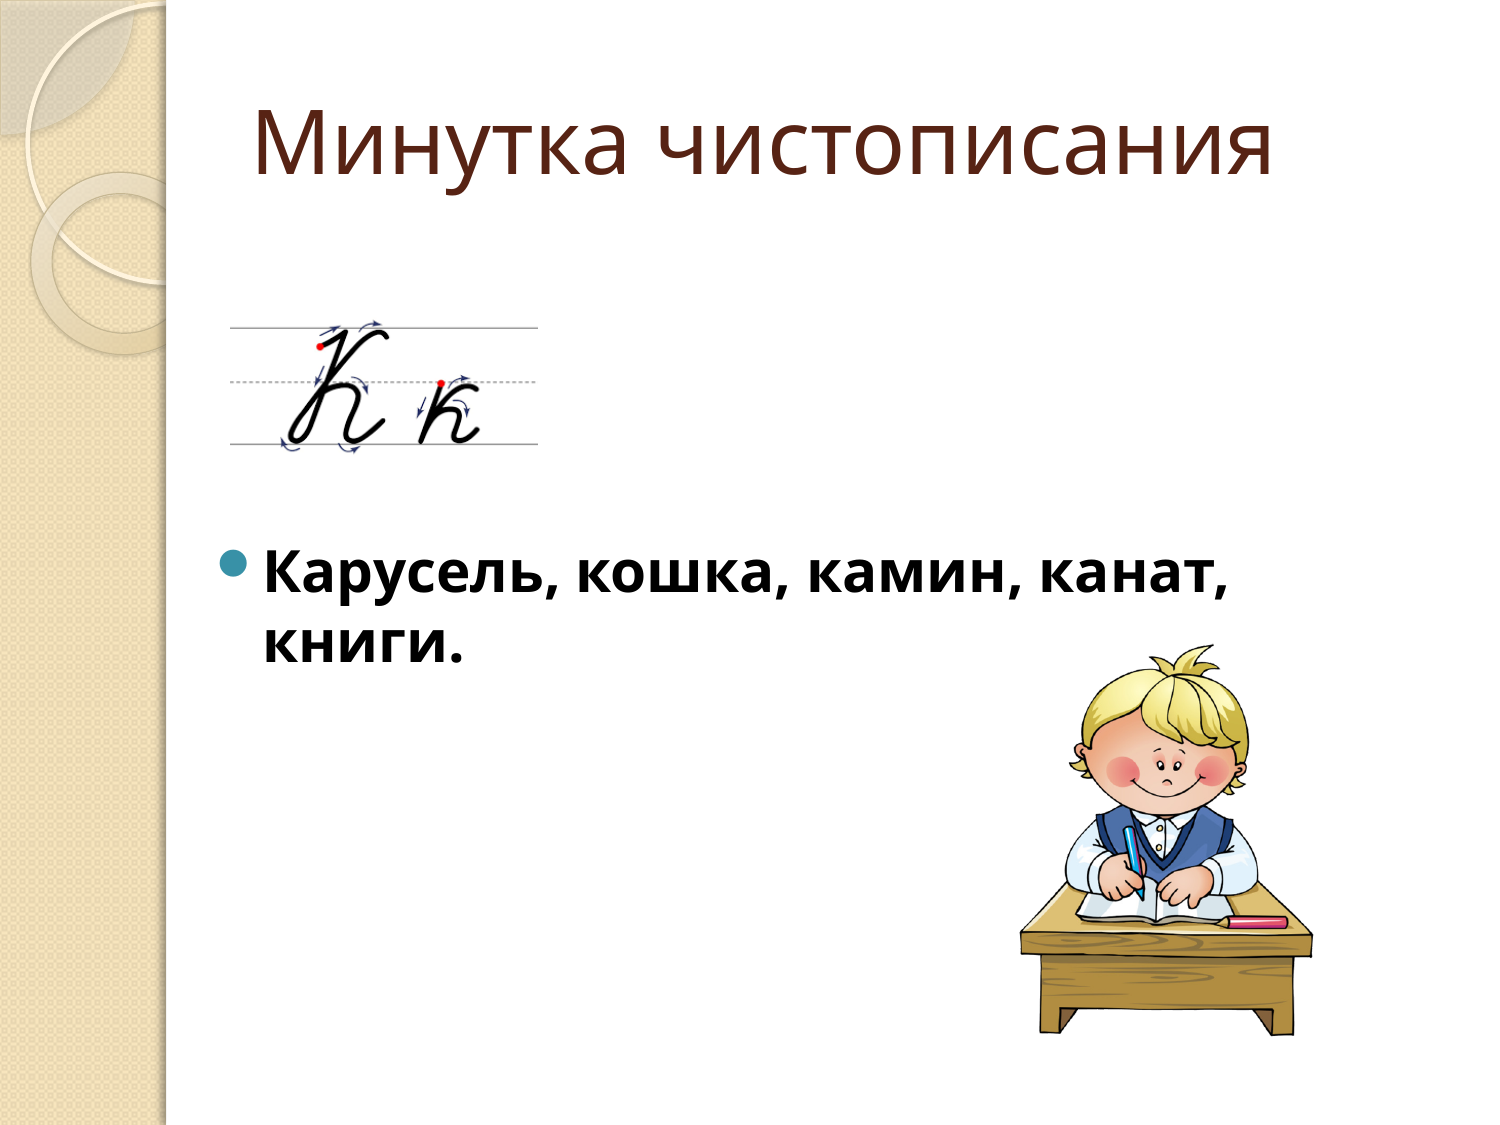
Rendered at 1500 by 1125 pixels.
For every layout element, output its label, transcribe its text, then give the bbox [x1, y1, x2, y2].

title Минутка чистописания [235, 45, 1466, 233]
picture [926, 633, 1407, 1049]
list Карусель, кошка, камин, канат, книги. [187, 527, 1436, 705]
picture [229, 302, 538, 475]
